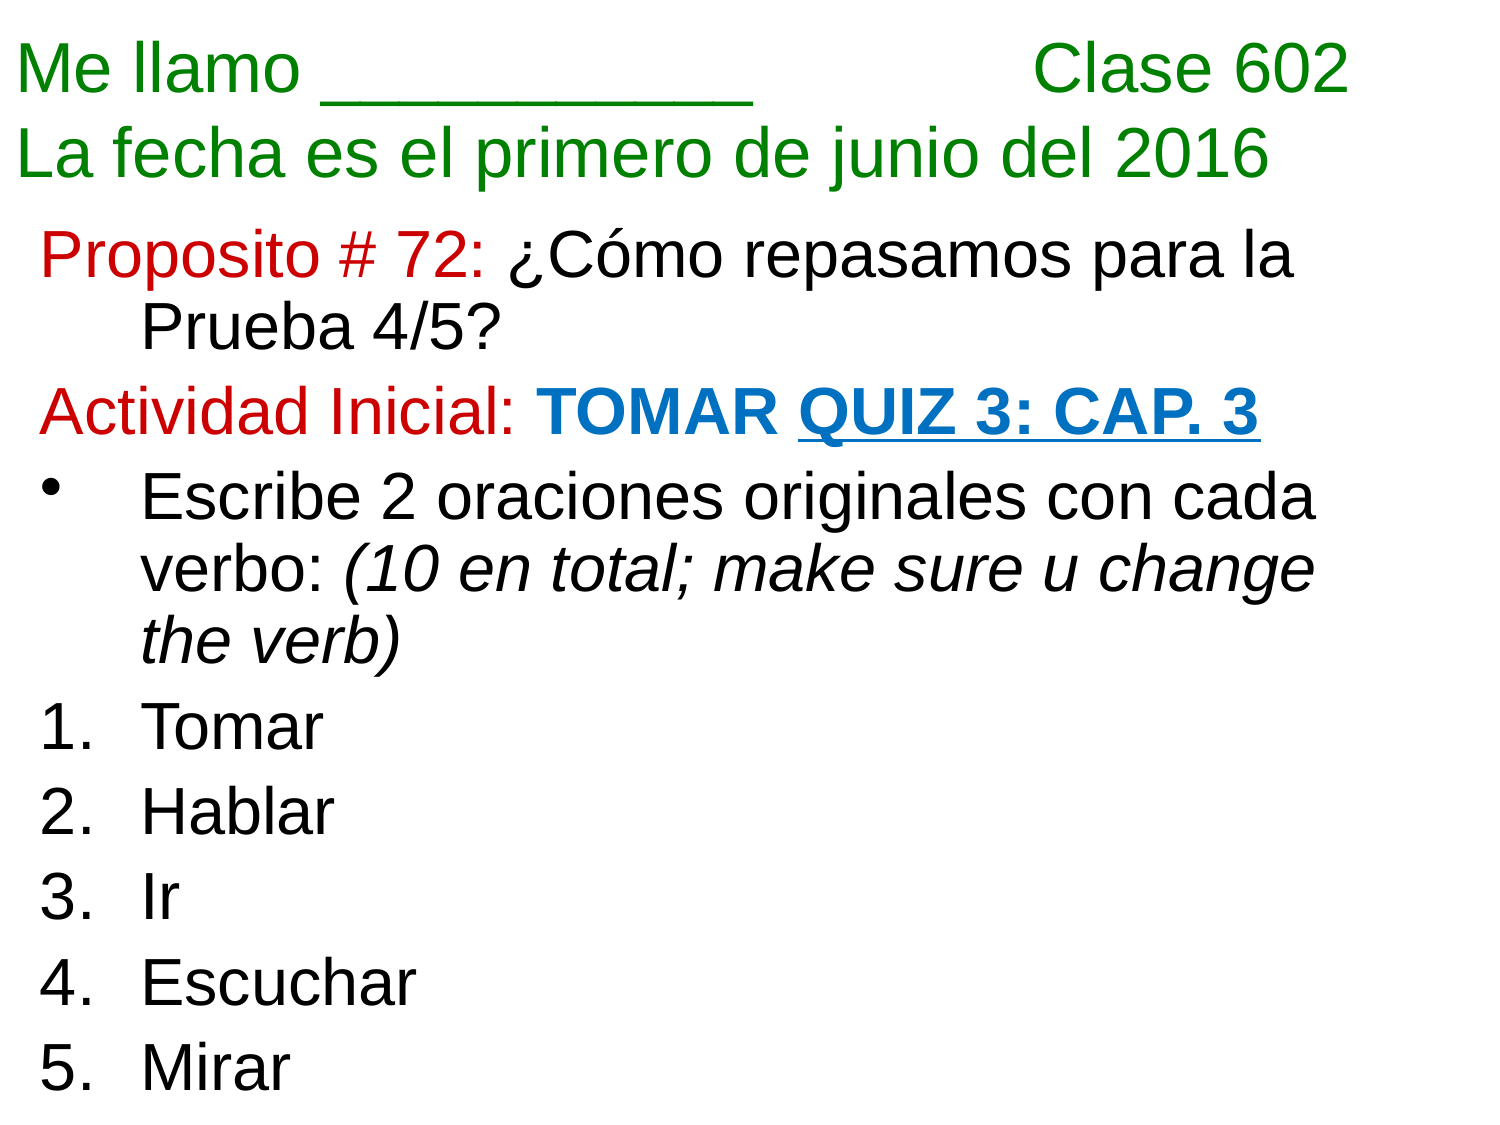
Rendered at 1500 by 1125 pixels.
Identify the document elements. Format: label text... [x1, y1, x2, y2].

list Proposito # 72: ¿Cómo repasamos para la Prueba 4/5? Actividad Inicial: TOMAR QUIZ 3: CAP. 3 Escribe 2 oraciones originales con cada verbo: (10 en total; make sure u change the verb) Tomar Hablar Ir Escuchar Mirar [24, 212, 1375, 1075]
title Me llamo ___________ Clase 602 La fecha es el primero de junio del 2016 [0, 12, 1500, 200]
